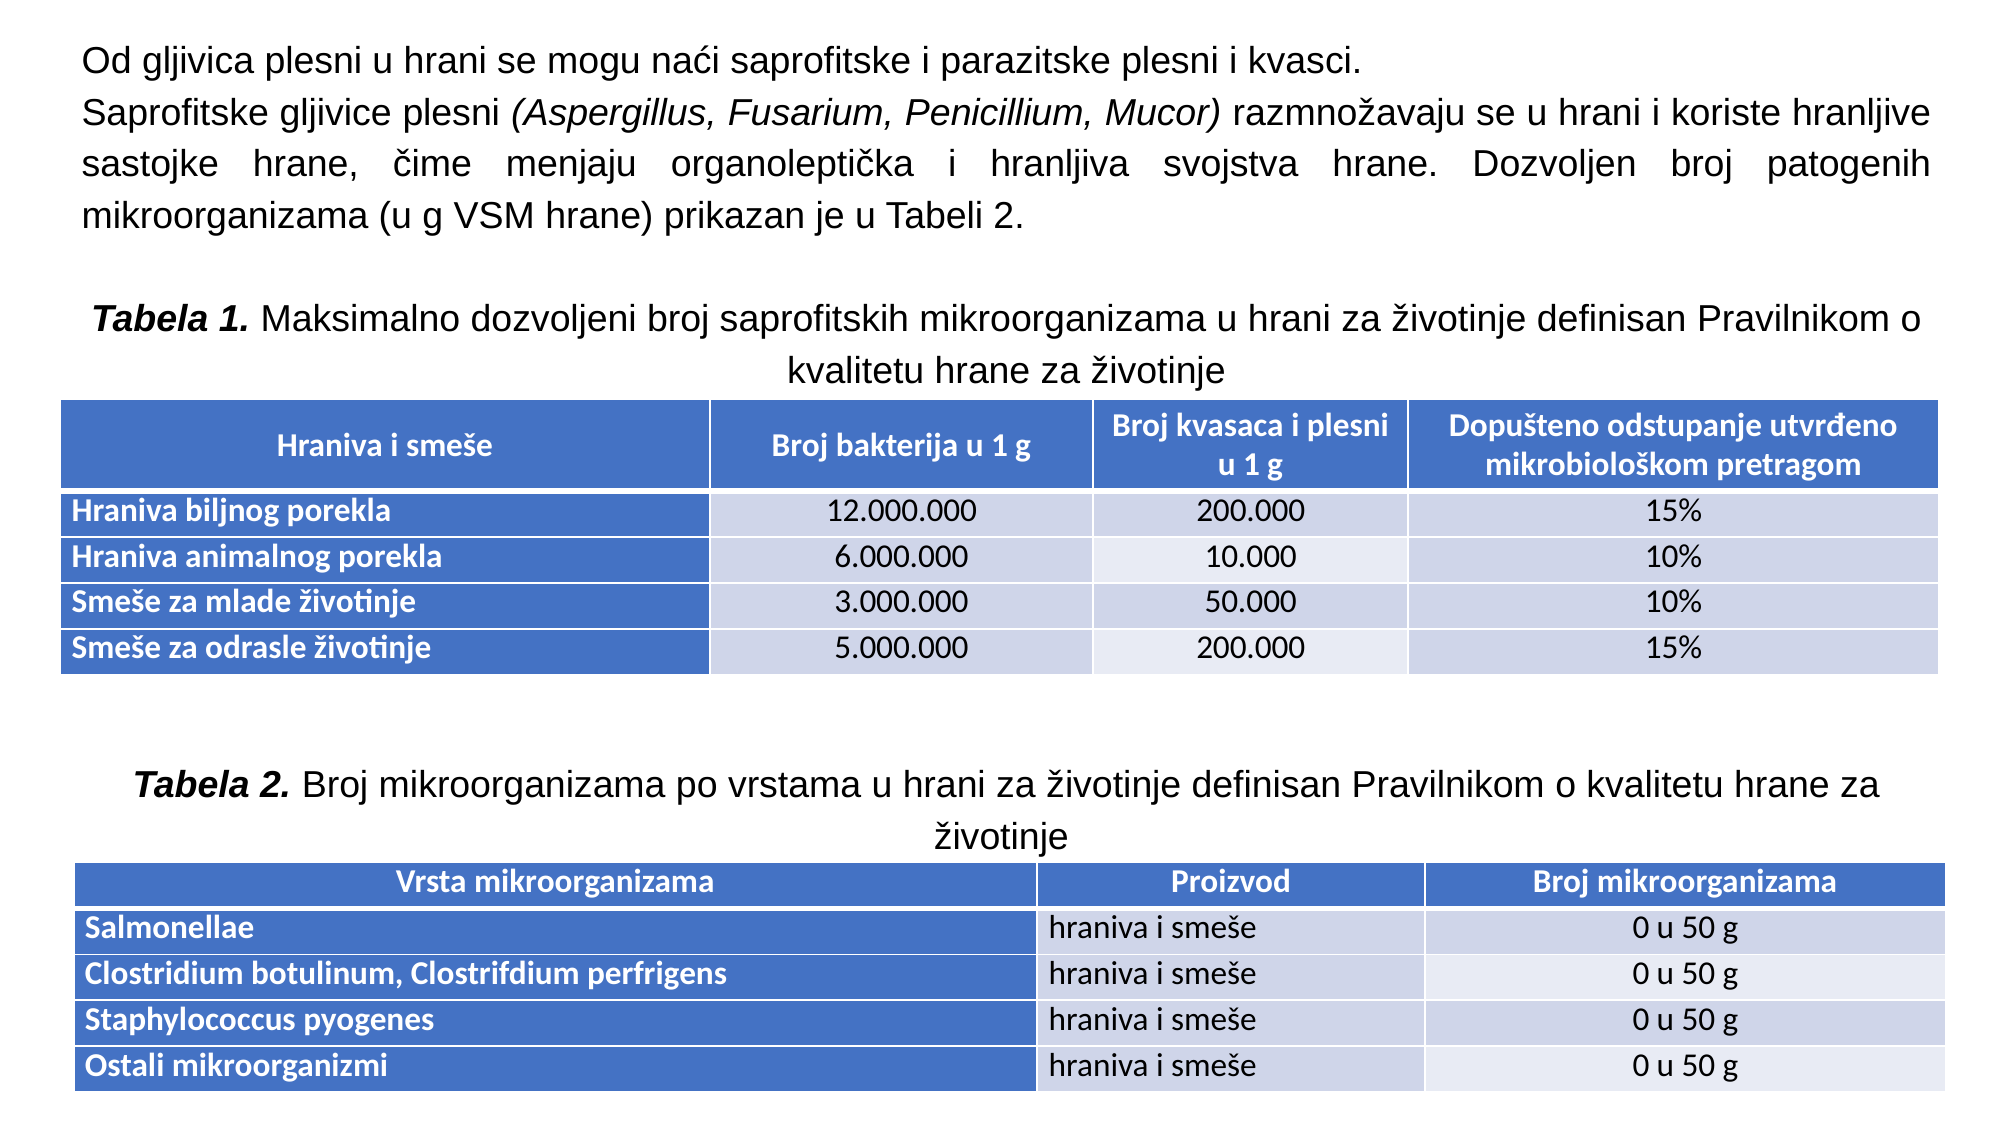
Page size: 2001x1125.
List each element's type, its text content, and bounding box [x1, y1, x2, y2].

table_cell 0 u 50 g [1426, 1047, 1945, 1091]
text_box Od gljivica plesni u hrani se mogu naći saprofitske i parazitske plesni i kvasci. Saprofitske gljivice plesni (Aspergillus, Fusarium, Penicillium, Mucor) razmnožavaju se u hrani i koriste hranljive sastojke hrane, čime menjaju organoleptička i hranljiva svojstva hrane. Dozvoljen broj patogenih mikroorganizama (u g VSM hrane) prikazan je u Tabeli 2. Tabela 1. Maksimalno dozvoljeni broj saprofitskih mikroorganizama u hrani za životinje definisan Pravilnikom o kvalitetu hrane za životinje [66, 21, 1946, 399]
table_cell 10.000 [1094, 538, 1407, 582]
table_cell Hraniva animalnog porekla [61, 538, 709, 582]
table_header Broj mikroorganizama [1426, 863, 1945, 906]
table_cell 5.000.000 [711, 630, 1092, 674]
table_cell 6.000.000 [711, 538, 1092, 582]
table_cell Hraniva biljnog porekla [61, 494, 709, 536]
table_cell 200.000 [1094, 630, 1407, 674]
table_cell hraniva i smeše [1038, 1001, 1424, 1045]
table_cell 15% [1409, 630, 1938, 674]
table_cell 15% [1409, 494, 1938, 536]
table_header Broj bakterija u 1 g [711, 400, 1092, 488]
table_cell 200.000 [1094, 494, 1407, 536]
table_cell Ostali mikroorganizmi [75, 1047, 1036, 1091]
table_cell Smeše za mlade životinje [61, 584, 709, 628]
table_header Dopušteno odstupanje utvrđeno mikrobiološkom pretragom [1409, 400, 1938, 488]
table_cell 10% [1409, 538, 1938, 582]
table_cell 12.000.000 [711, 494, 1092, 536]
table_cell 0 u 50 g [1426, 911, 1945, 954]
table_header Hraniva i smeše [61, 400, 709, 488]
table_cell hraniva i smeše [1038, 955, 1424, 999]
table_header Vrsta mikroorganizama [75, 863, 1036, 906]
table_header Broj kvasaca i plesni u 1 g [1094, 400, 1407, 488]
table_cell hraniva i smeše [1038, 1047, 1424, 1091]
table_header Proizvod [1038, 863, 1424, 906]
table_cell 0 u 50 g [1426, 955, 1945, 999]
table_cell hraniva i smeše [1038, 911, 1424, 954]
table_cell 3.000.000 [711, 584, 1092, 628]
table_cell 10% [1409, 584, 1938, 628]
text_box Tabela 2. Broj mikroorganizama po vrstama u hrani za životinje definisan Pravilnikom o kvalitetu hrane za životinje [86, 746, 1926, 862]
table_cell 50.000 [1094, 584, 1407, 628]
table_cell Clostridium botulinum, Clostrifdium perfrigens [75, 955, 1036, 999]
table_cell Salmonellae [75, 911, 1036, 954]
table_cell Smeše za odrasle životinje [61, 630, 709, 674]
table_cell Staphylococcus pyogenes [75, 1001, 1036, 1045]
table_cell 0 u 50 g [1426, 1001, 1945, 1045]
